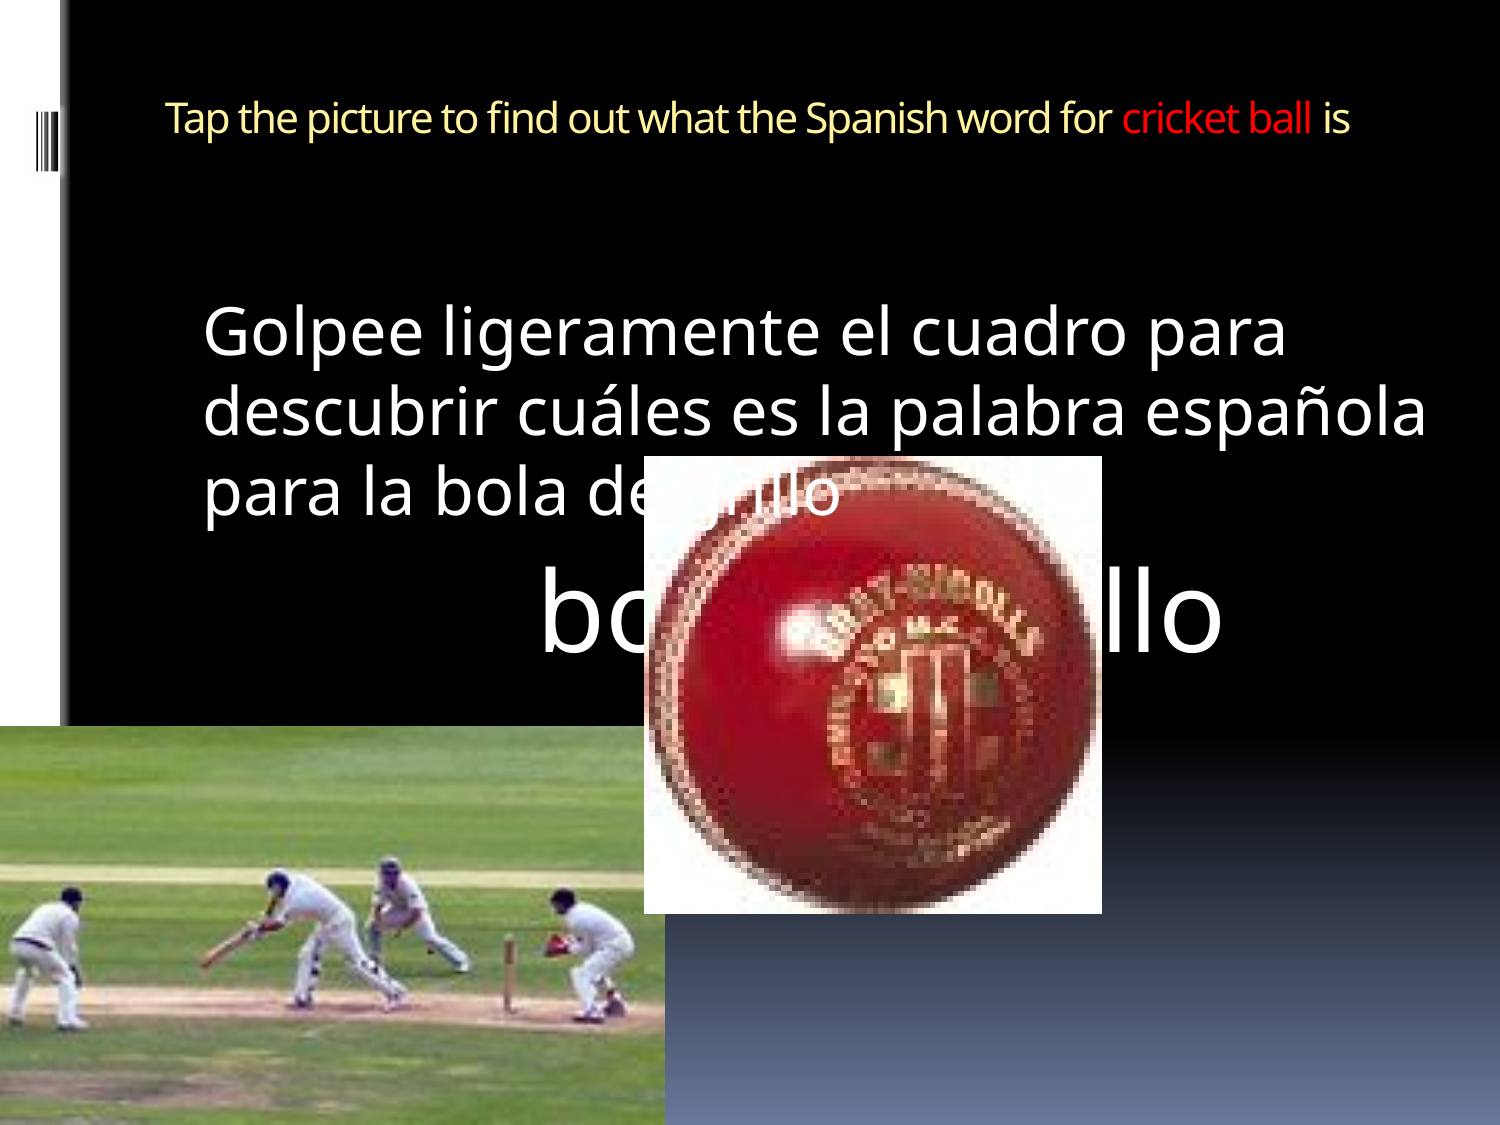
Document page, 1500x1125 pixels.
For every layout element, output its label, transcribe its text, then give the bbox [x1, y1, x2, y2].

picture [0, 726, 665, 1125]
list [644, 456, 1102, 915]
text_box bola de grillo [1111, 536, 1242, 682]
text_box Golpee ligeramente el cuadro para descubrir cuáles es la palabra española para la bola de grillo [187, 281, 1500, 536]
title Tap the picture to find out what the Spanish word for cricket ball is [150, 83, 1425, 234]
text_box bola de grillo [521, 536, 636, 682]
